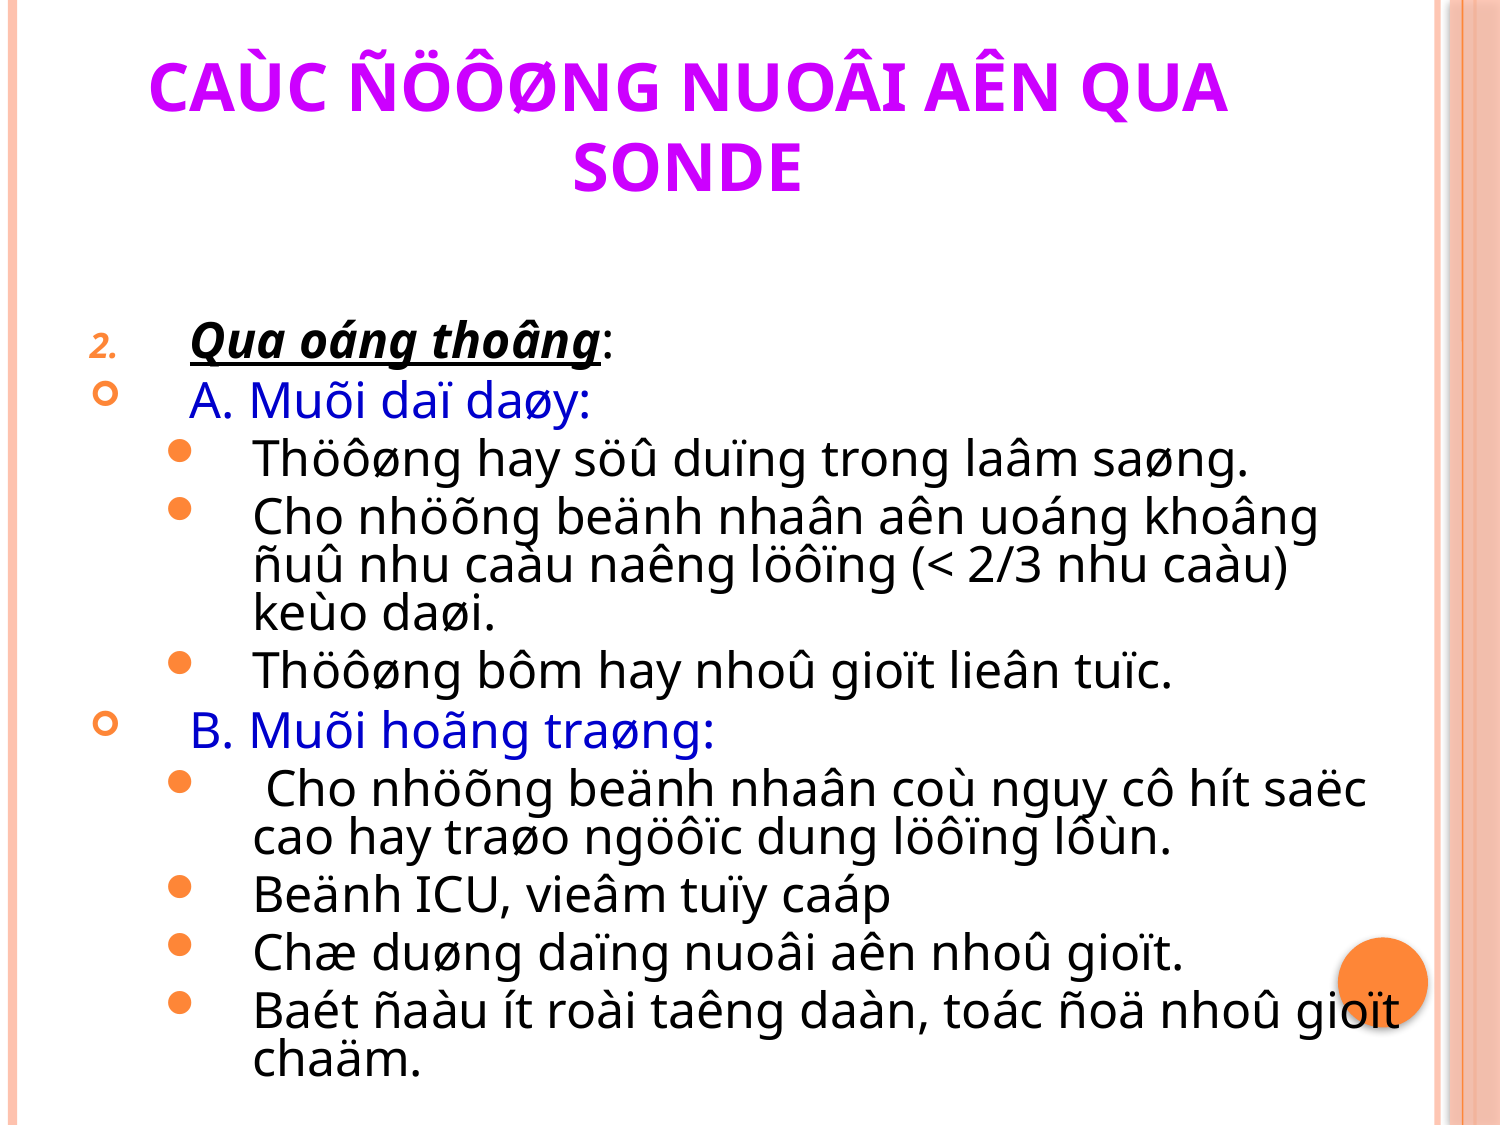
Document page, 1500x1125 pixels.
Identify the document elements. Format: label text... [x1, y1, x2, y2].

list Qua oáng thoâng: A. Muõi daï daøy: Thöôøng hay söû duïng trong laâm saøng. Cho nhöõng beänh nhaân aên uoáng khoâng ñuû nhu caàu naêng löôïng (< 2/3 nhu caàu) keùo daøi. Thöôøng bôm hay nhoû gioït lieân tuïc. B. Muõi hoãng traøng: Cho nhöõng beänh nhaân coù nguy cô hít saëc cao hay traøo ngöôïc dung löôïng lôùn. Beänh ICU, vieâm tuïy caáp Chæ duøng daïng nuoâi aên nhoû gioït. Baét ñaàu ít roài taêng daàn, toác ñoä nhoû gioït chaäm. [75, 312, 1425, 1013]
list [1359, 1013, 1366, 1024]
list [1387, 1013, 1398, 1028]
title Caùc ñöôøng nuoâi aên qua sonde [125, 37, 1253, 213]
